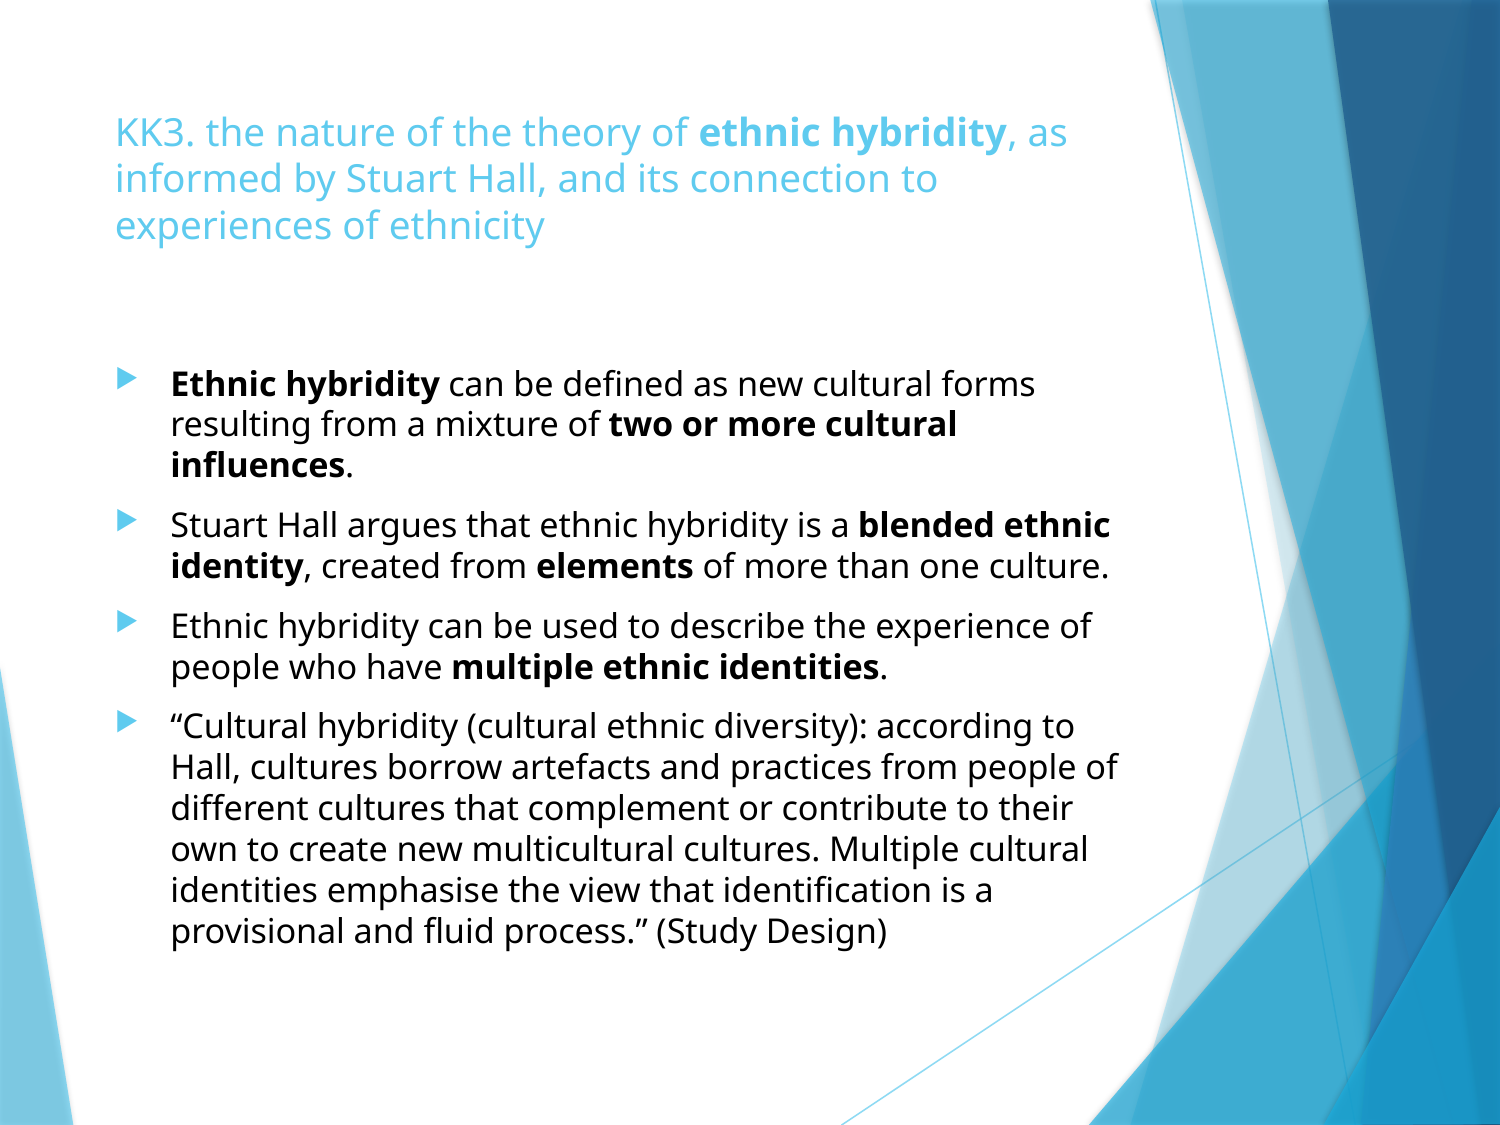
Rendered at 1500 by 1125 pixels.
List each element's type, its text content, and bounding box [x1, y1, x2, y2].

title KK3. the nature of the theory of ethnic hybridity, as informed by Stuart Hall, and its connection to experiences of ethnicity [99, 99, 1142, 317]
list Ethnic hybridity can be defined as new cultural forms resulting from a mixture of two or more cultural influences. Stuart Hall argues that ethnic hybridity is a blended ethnic identity, created from elements of more than one culture. Ethnic hybridity can be used to describe the experience of people who have multiple ethnic identities. “Cultural hybridity (cultural ethnic diversity): according to Hall, cultures borrow artefacts and practices from people of different cultures that complement or contribute to their own to create new multicultural cultures. Multiple cultural identities emphasise the view that identification is a provisional and fluid process.” (Study Design) [99, 354, 1142, 992]
